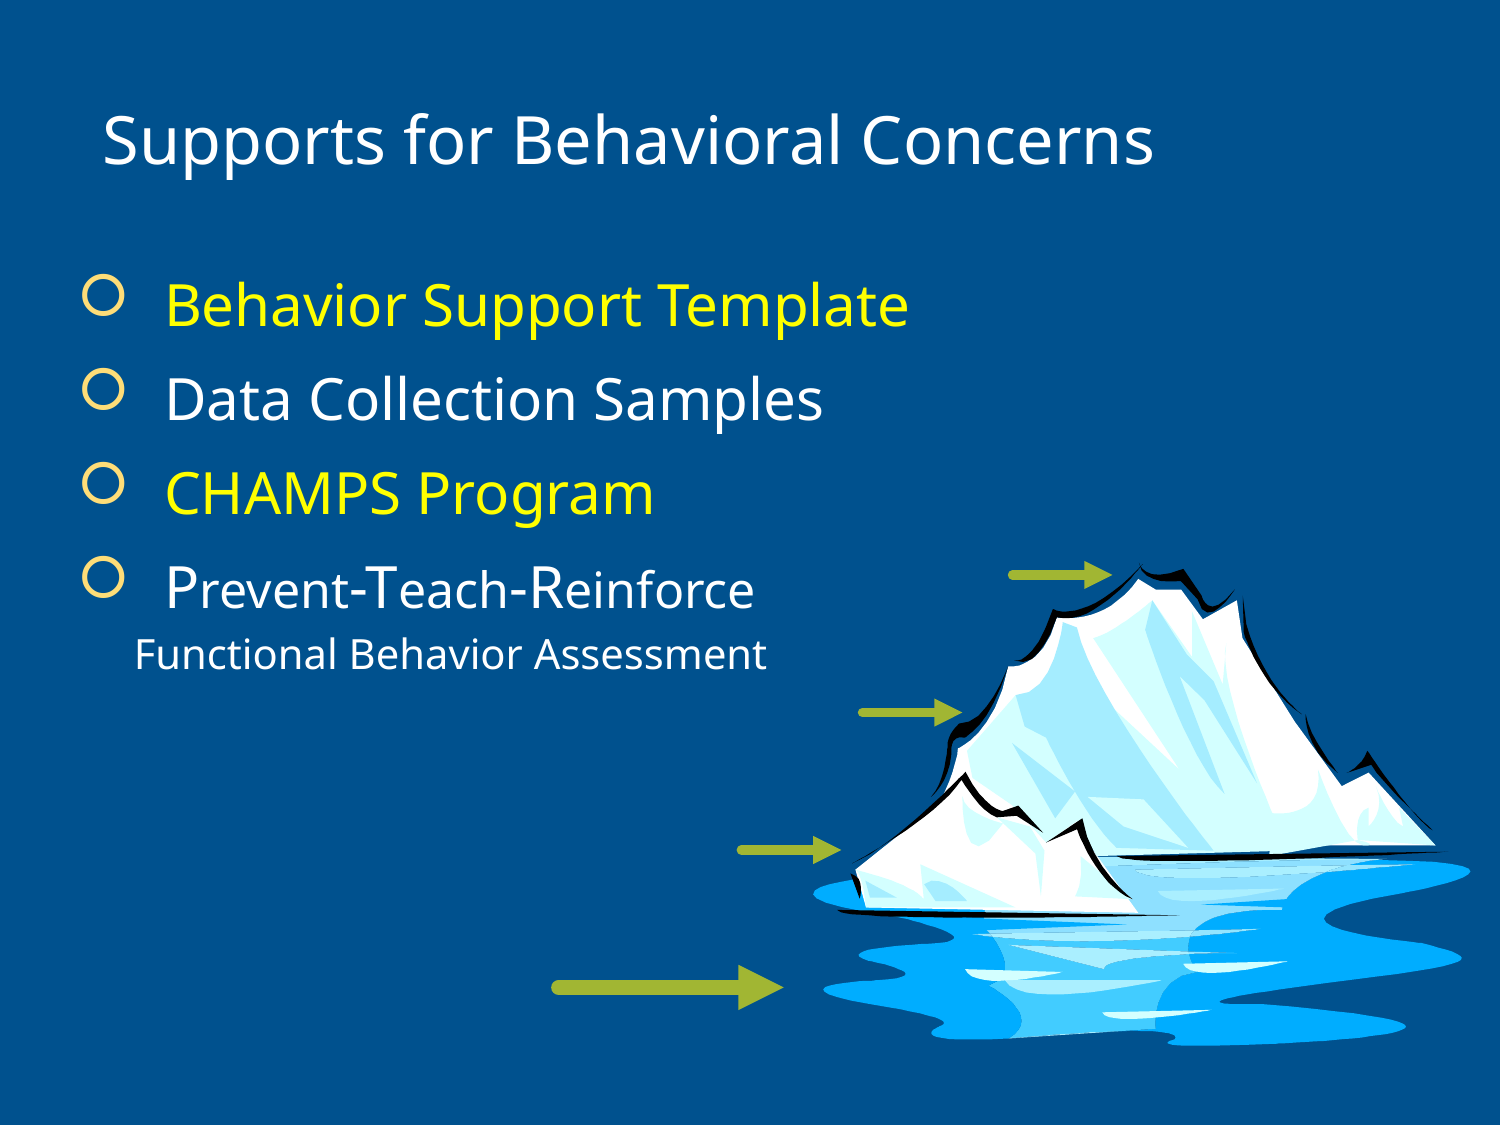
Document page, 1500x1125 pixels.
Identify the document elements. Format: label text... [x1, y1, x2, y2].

picture [699, 561, 1500, 1051]
list Behavior Support Template Data Collection Samples CHAMPS Program Prevent-Teach-Reinforce - ----Functional Behavior Assessment [62, 212, 1310, 878]
title Supports for Behavioral Concerns [87, 62, 1299, 212]
